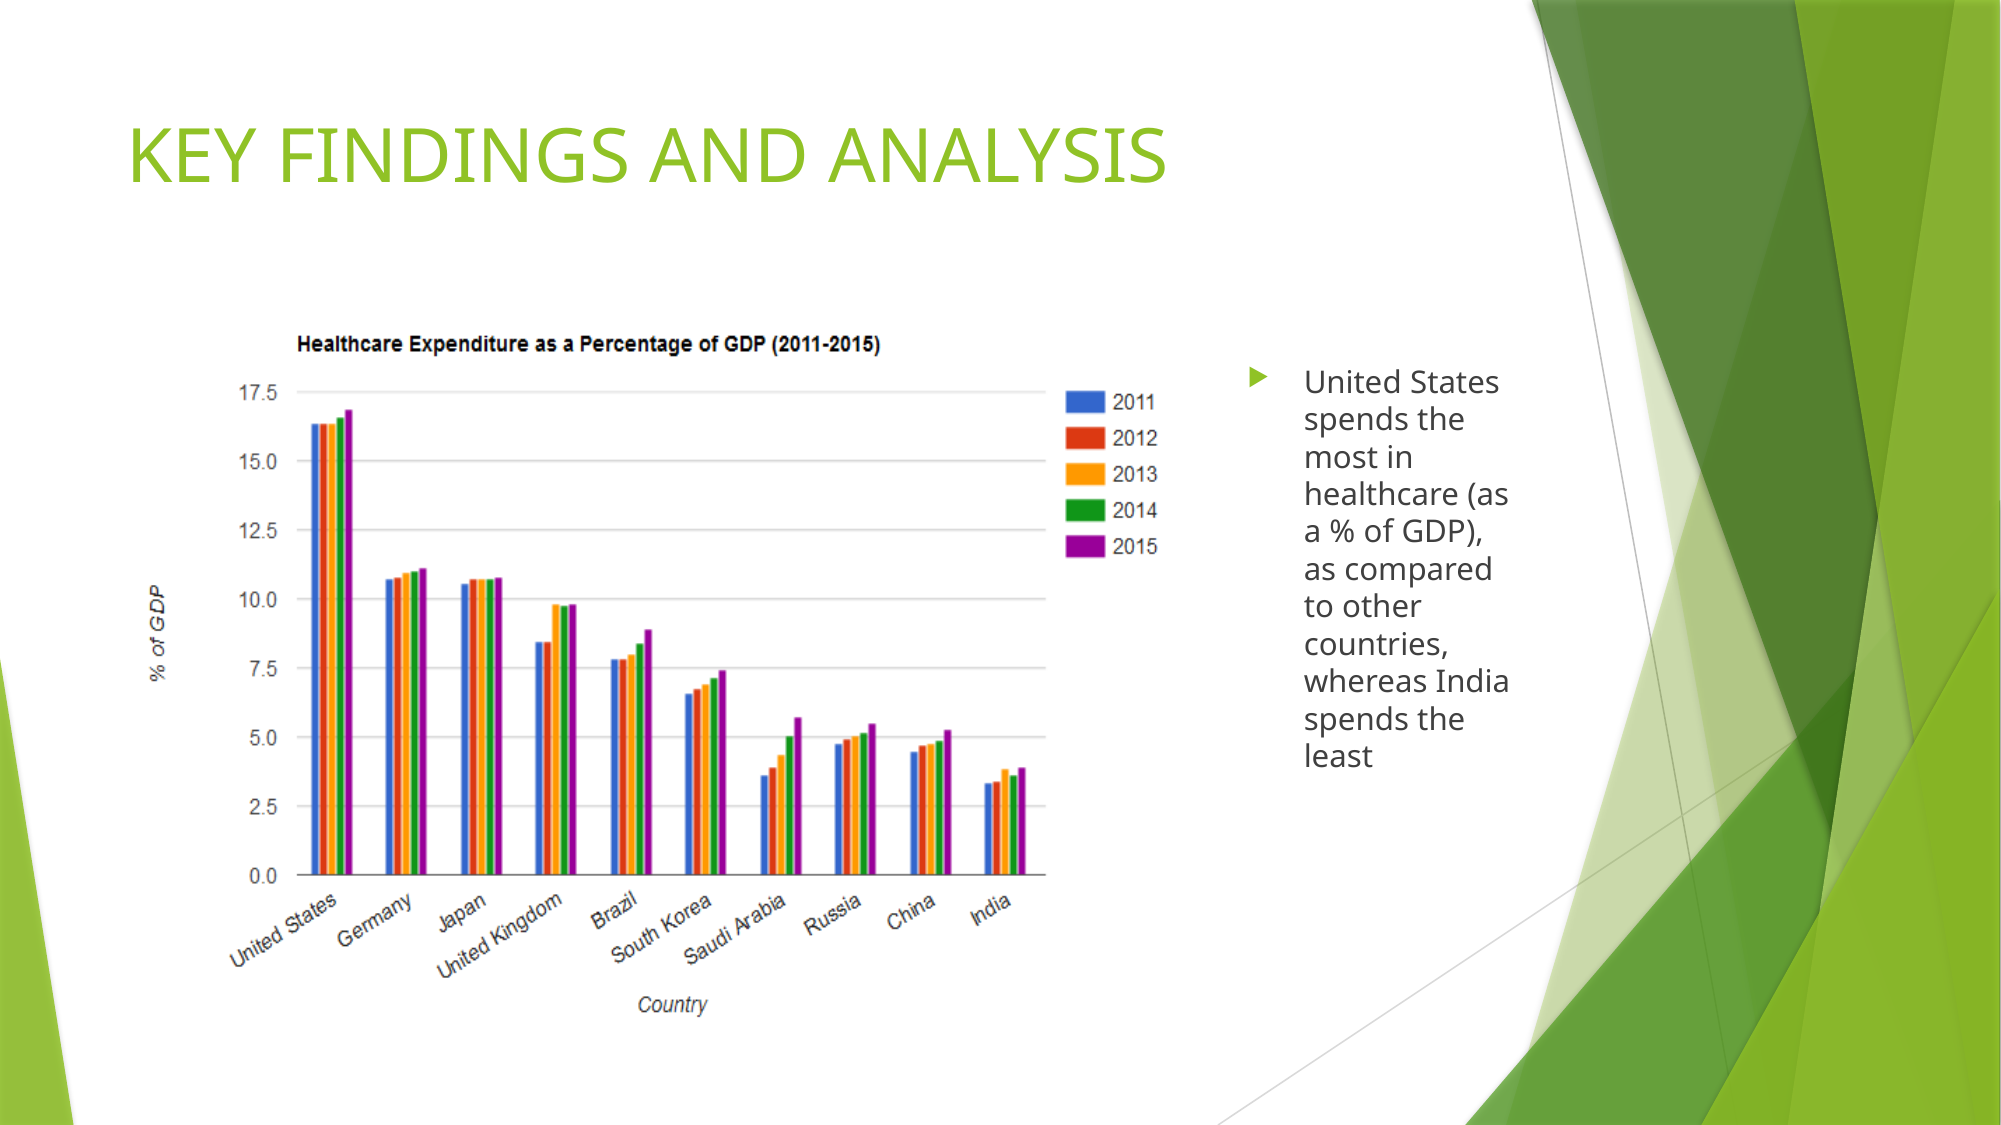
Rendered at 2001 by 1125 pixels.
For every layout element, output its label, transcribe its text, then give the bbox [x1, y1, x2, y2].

list United States spends the most in healthcare (as a % of GDP), as compared to other countries, whereas India spends the least [1232, 354, 1533, 992]
picture [110, 267, 1177, 1026]
title KEY FINDINGS AND ANALYSIS [111, 99, 1522, 317]
